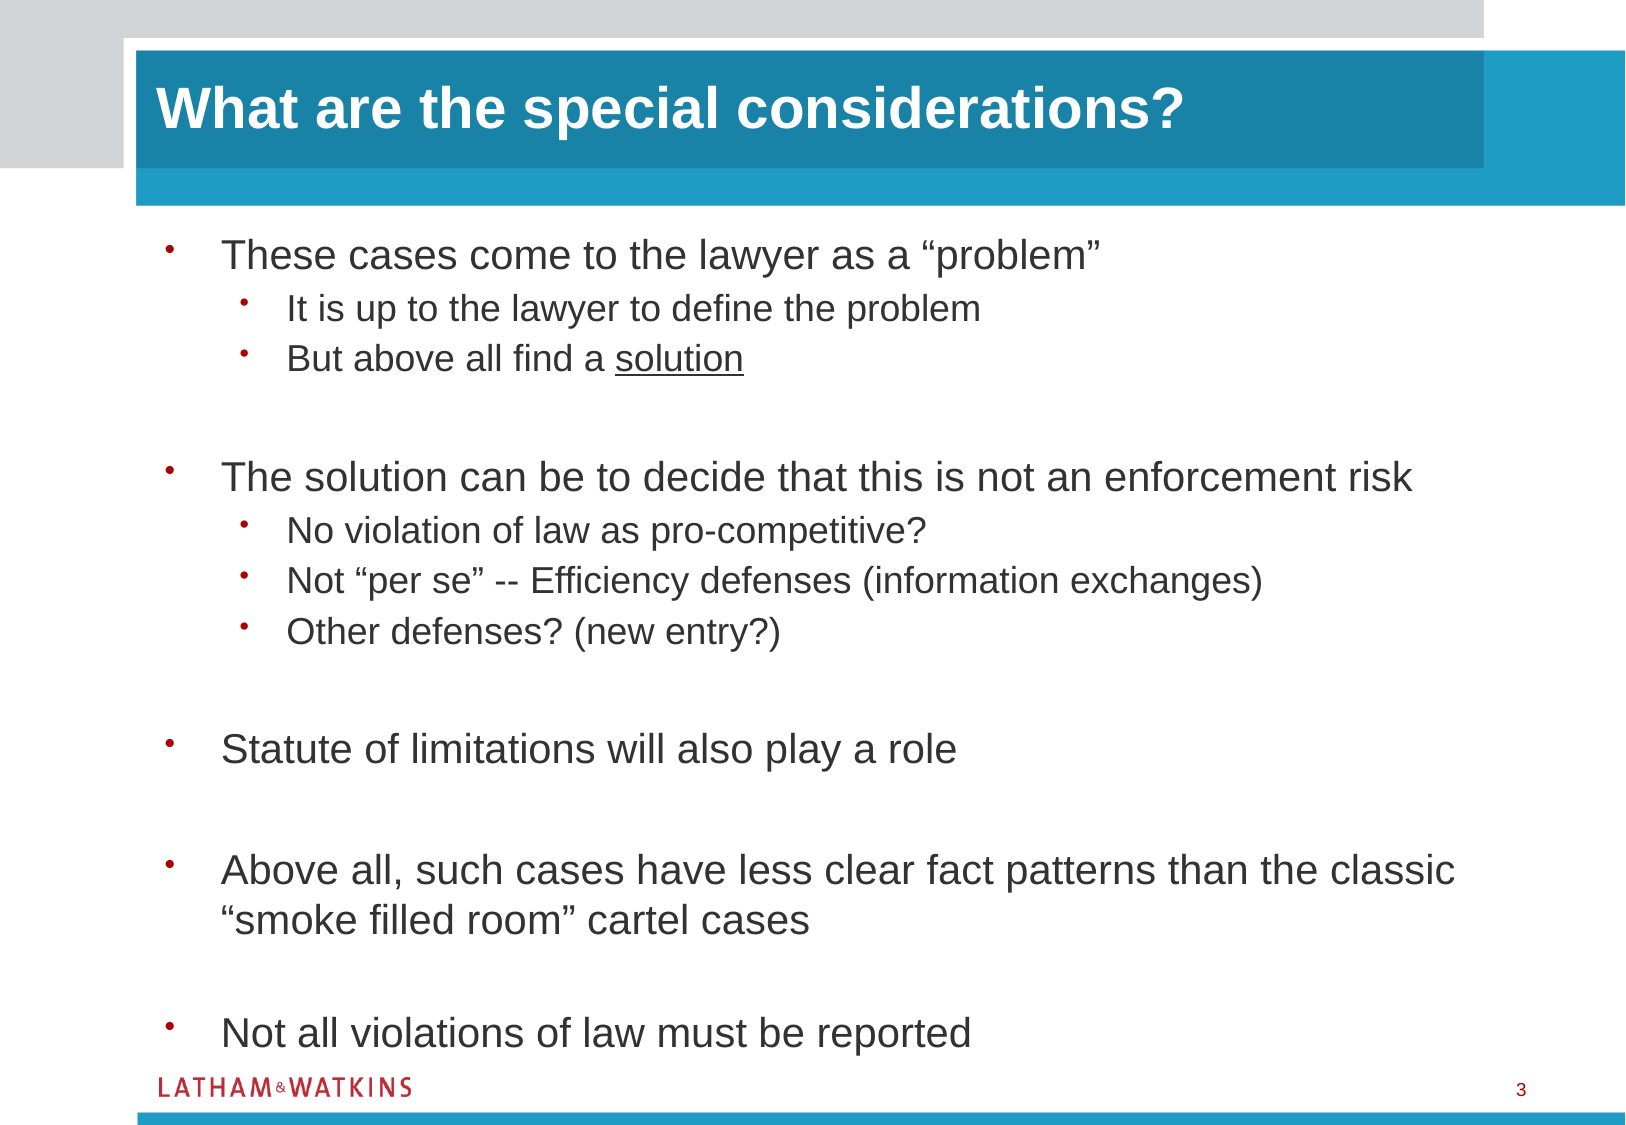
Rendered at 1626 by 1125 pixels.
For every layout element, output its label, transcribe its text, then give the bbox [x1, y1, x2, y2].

title What are the special considerations? [141, 48, 1602, 170]
picture [0, 0, 1626, 1125]
slide_number 2 [1474, 1070, 1542, 1108]
list These cases come to the lawyer as a “problem” It is up to the lawyer to define the problem But above all find a solution The solution can be to decide that this is not an enforcement risk No violation of law as pro-competitive? Not “per se” -- Efficiency defenses (information exchanges) Other defenses? (new entry?) Statute of limitations will also play a role Above all, such cases have less clear fact patterns than the classic “smoke filled room” cartel cases Not all violations of law must be reported [149, 212, 1564, 977]
